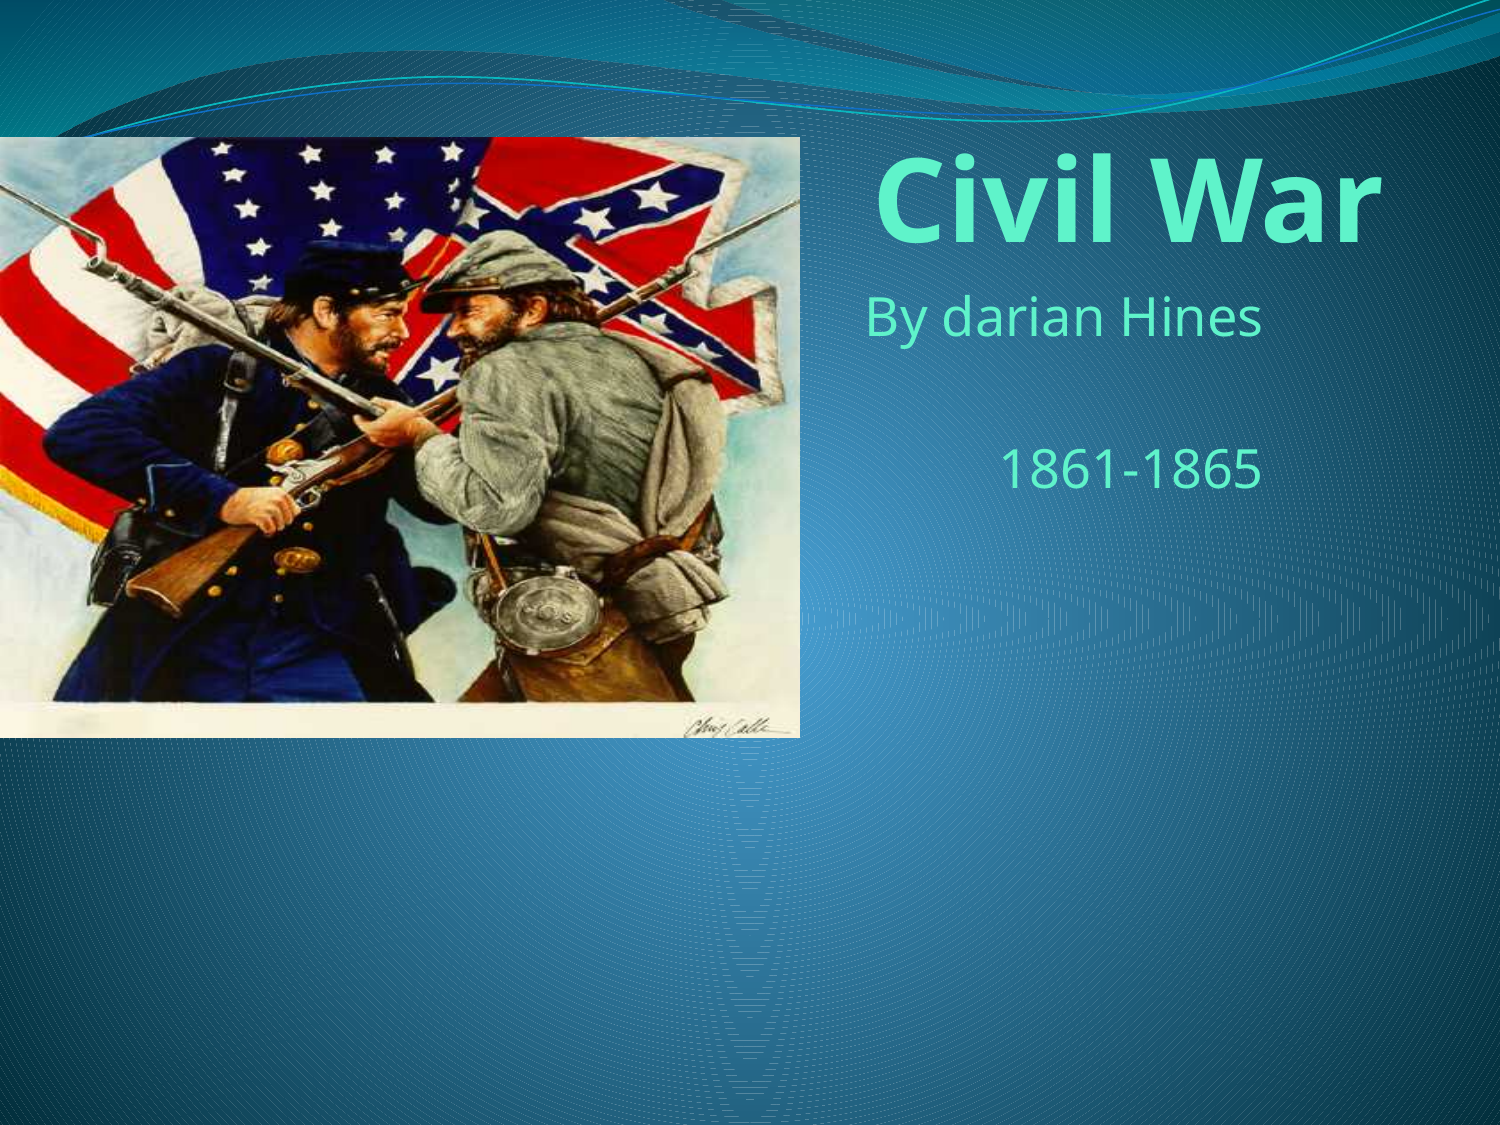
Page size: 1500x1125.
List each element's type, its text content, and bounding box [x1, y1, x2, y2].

title Civil War [112, 24, 1388, 267]
picture [0, 137, 801, 738]
subtitle By darian Hines 1861-1865 [807, 275, 1275, 563]
